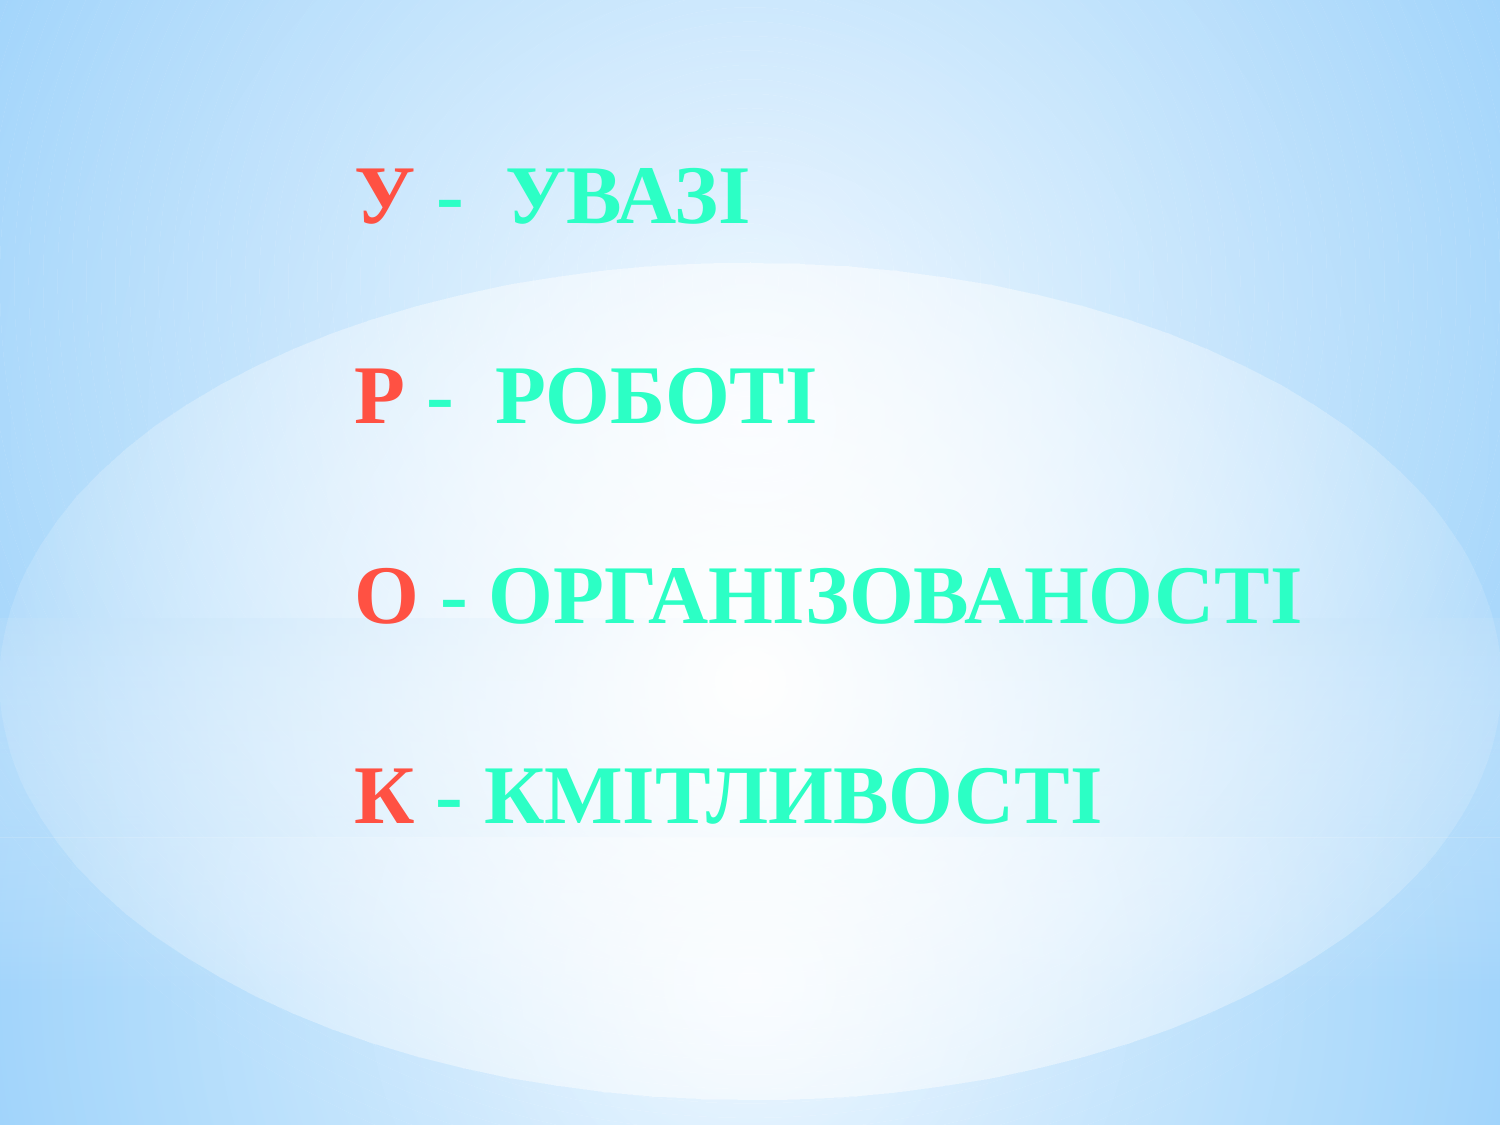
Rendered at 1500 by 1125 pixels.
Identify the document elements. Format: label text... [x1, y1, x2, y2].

text_box У - увазі Р - роботі О - організованості К - кмітливості [339, 132, 1336, 848]
